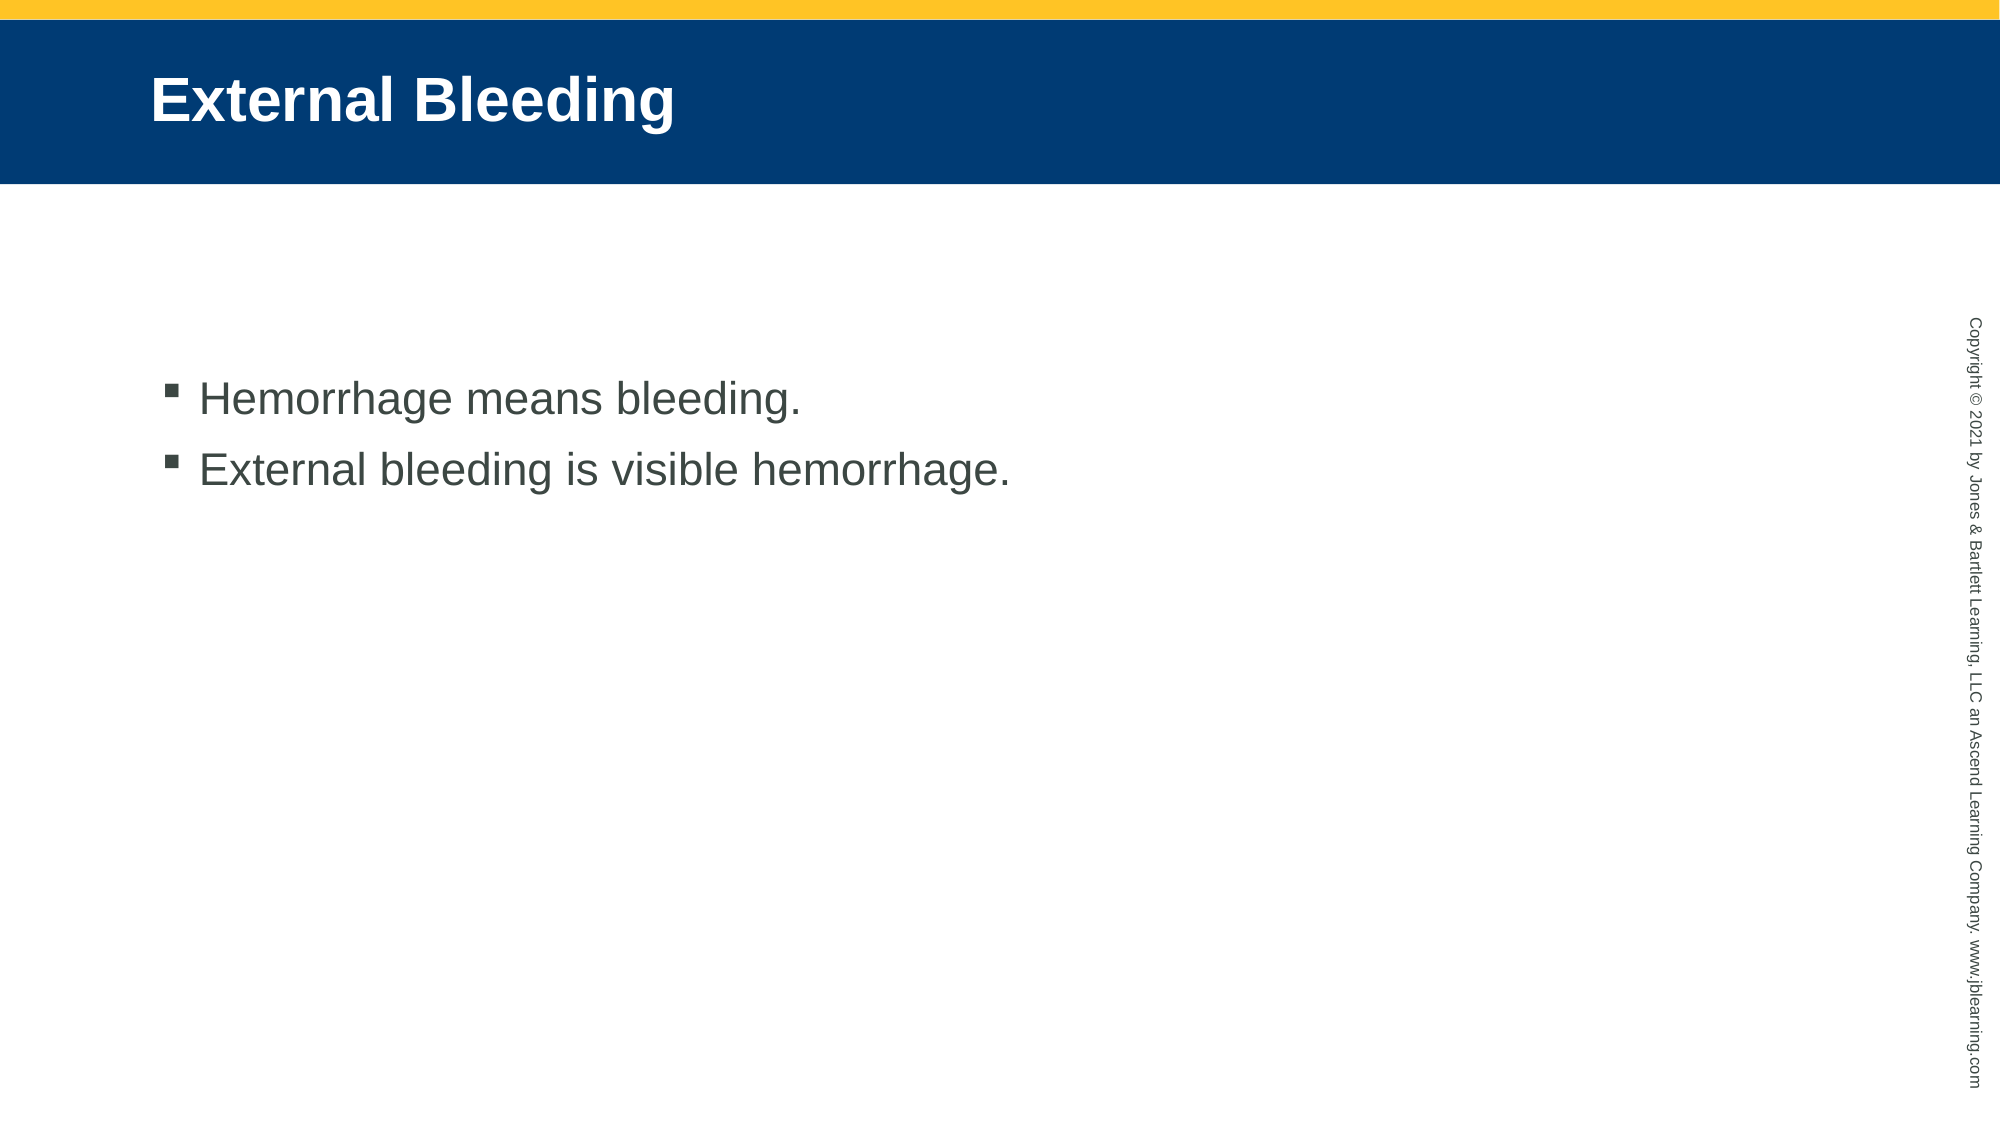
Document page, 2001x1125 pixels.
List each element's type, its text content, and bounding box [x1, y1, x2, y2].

list Hemorrhage means bleeding. External bleeding is visible hemorrhage. [146, 361, 1859, 1016]
title External Bleeding [0, 19, 2000, 185]
